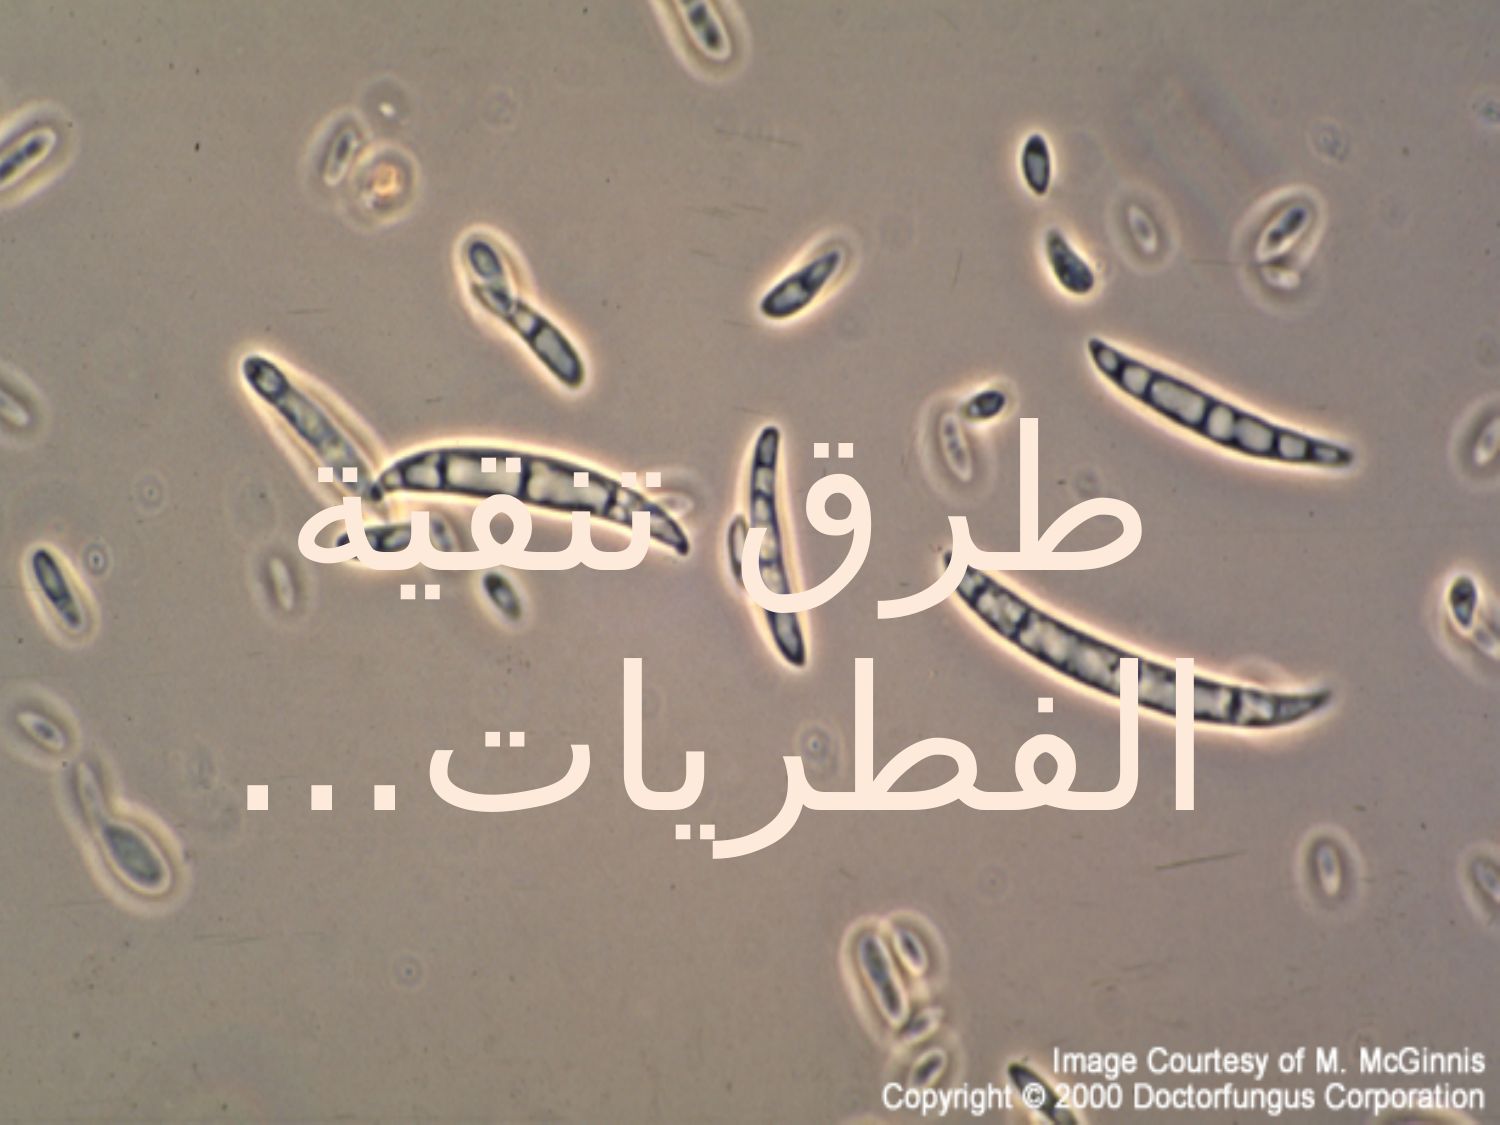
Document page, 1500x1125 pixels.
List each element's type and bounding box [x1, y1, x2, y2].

list [0, 0, 1500, 1125]
